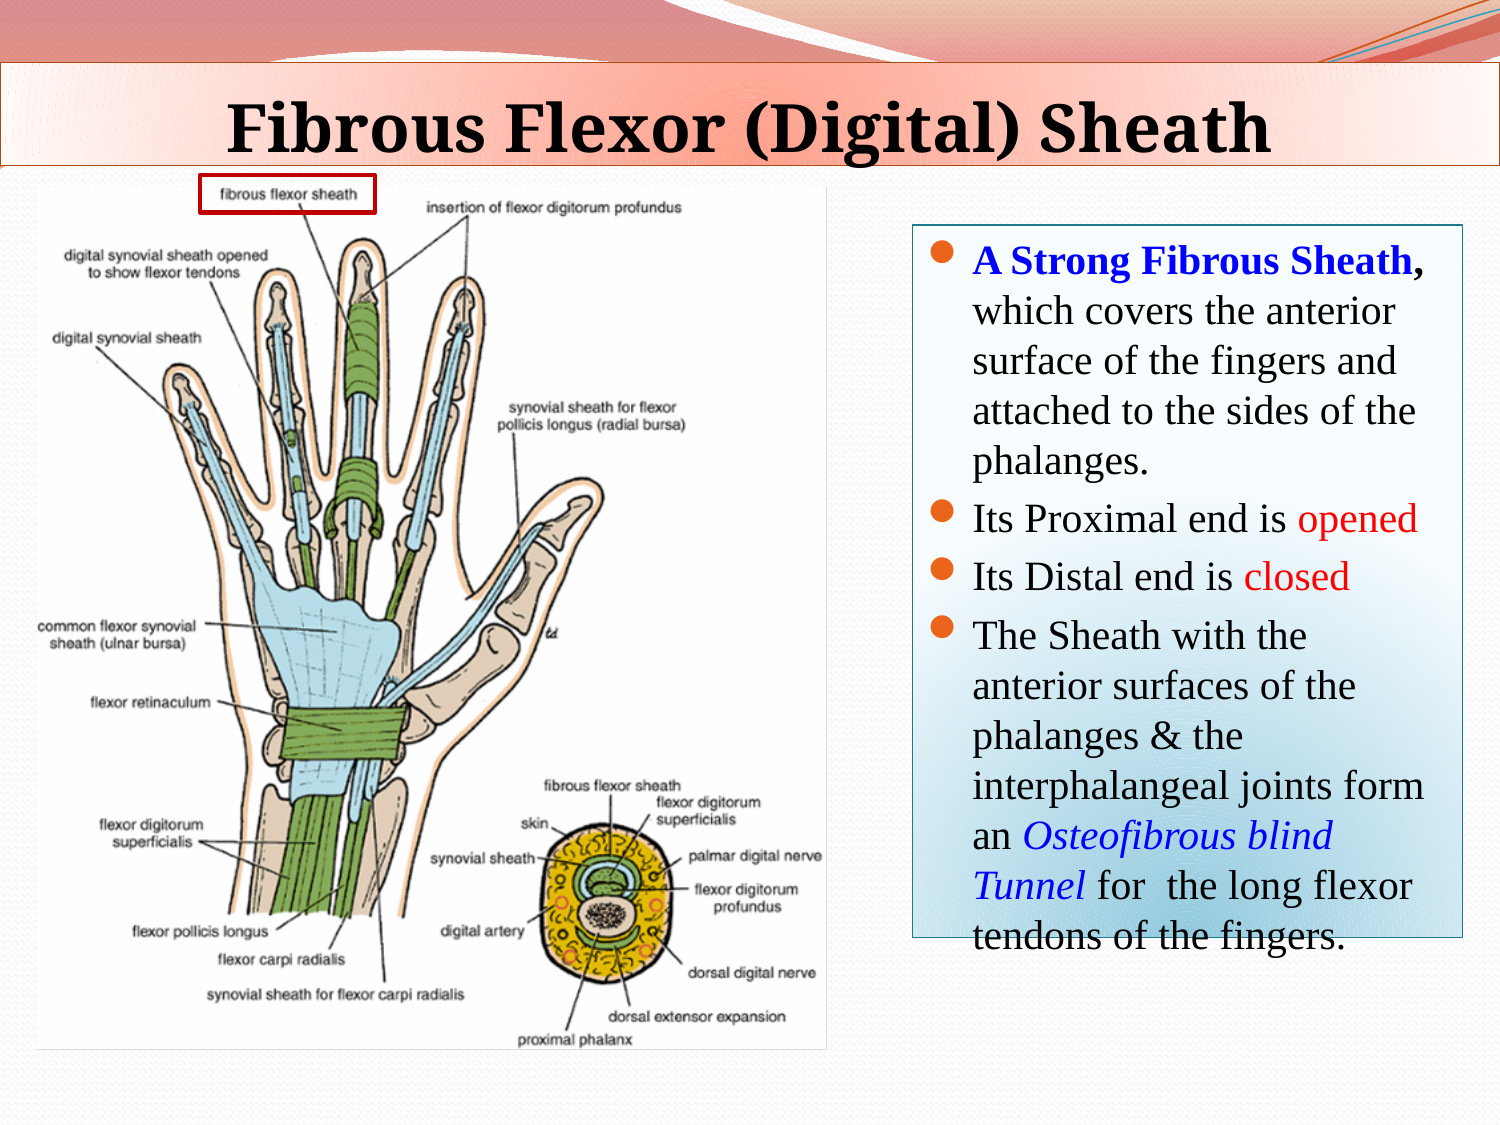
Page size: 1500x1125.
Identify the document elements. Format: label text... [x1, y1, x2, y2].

list A Strong Fibrous Sheath, which covers the anterior surface of the fingers and attached to the sides of the phalanges. Its Proximal end is opened Its Distal end is closed The Sheath with the anterior surfaces of the phalanges & the interphalangeal joints form an Osteofibrous blind Tunnel for the long flexor tendons of the fingers. [912, 224, 1463, 938]
title Fibrous Flexor (Digital) Sheath [0, 62, 1500, 166]
picture [37, 187, 828, 1052]
text_box [198, 173, 377, 186]
